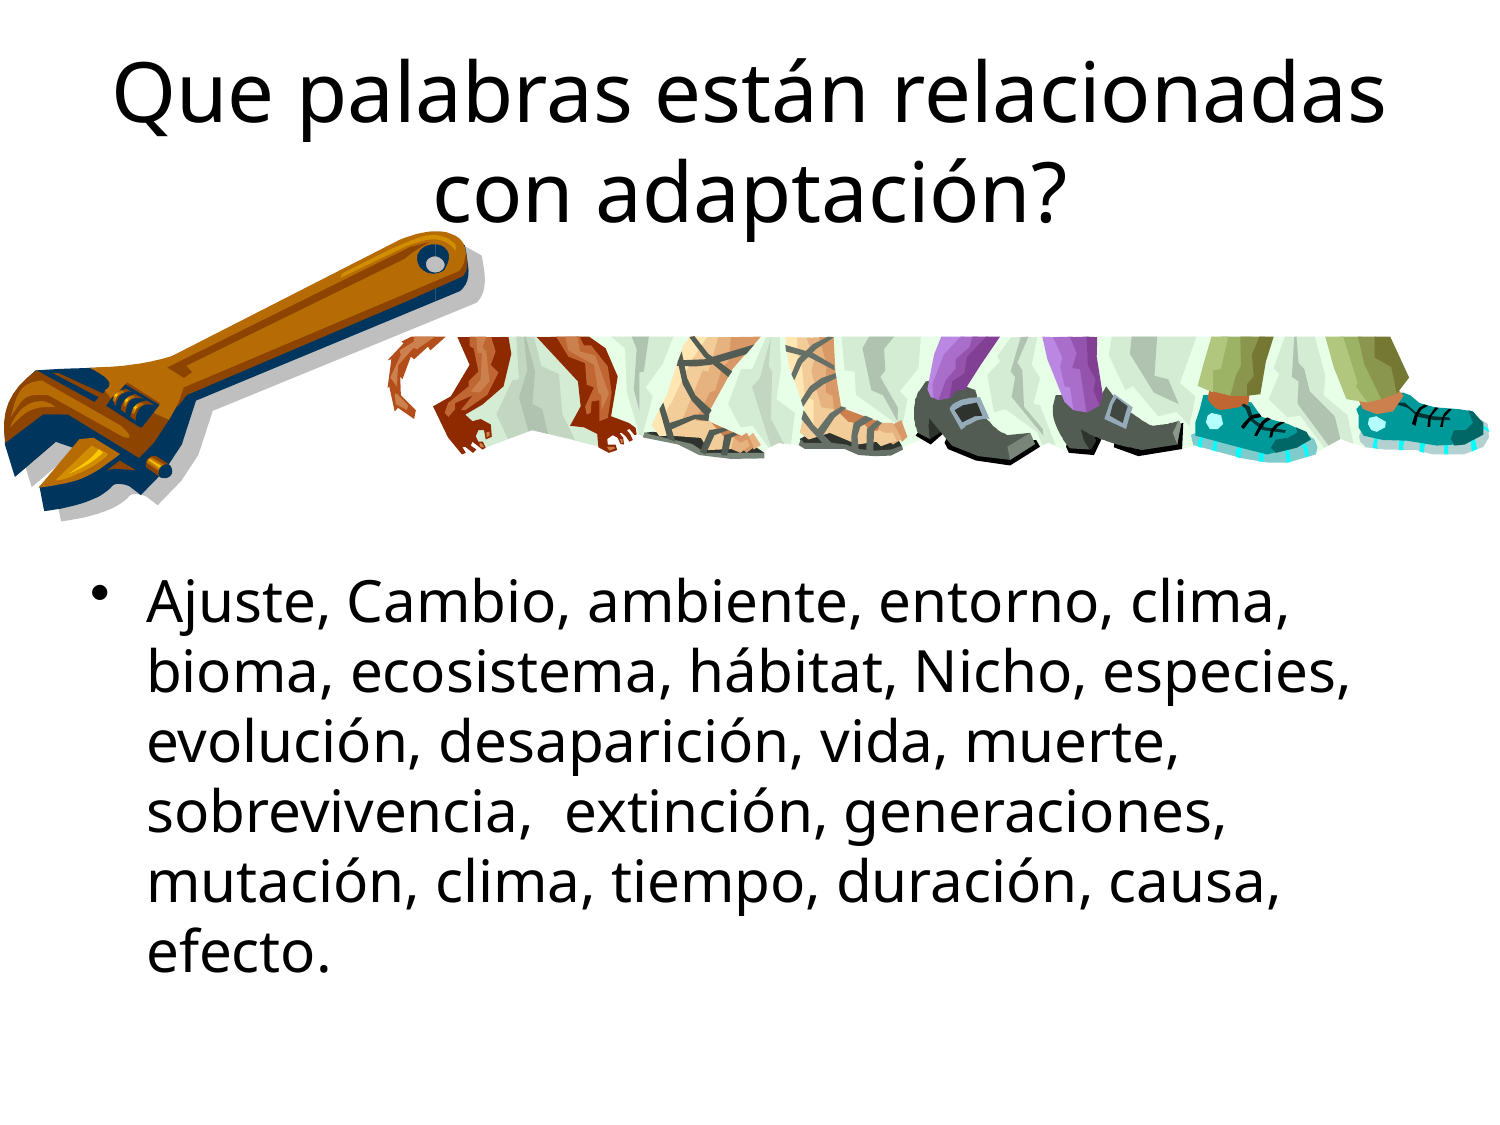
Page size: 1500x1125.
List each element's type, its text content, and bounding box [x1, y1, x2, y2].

list Ajuste, Cambio, ambiente, entorno, clima, bioma, ecosistema, hábitat, Nicho, especies, evolución, desaparición, vida, muerte, sobrevivencia, extinción, generaciones, mutación, clima, tiempo, duración, causa, efecto. [74, 485, 1426, 1006]
title Que palabras están relacionadas con adaptación? [74, 44, 1426, 233]
picture [0, 224, 1500, 522]
